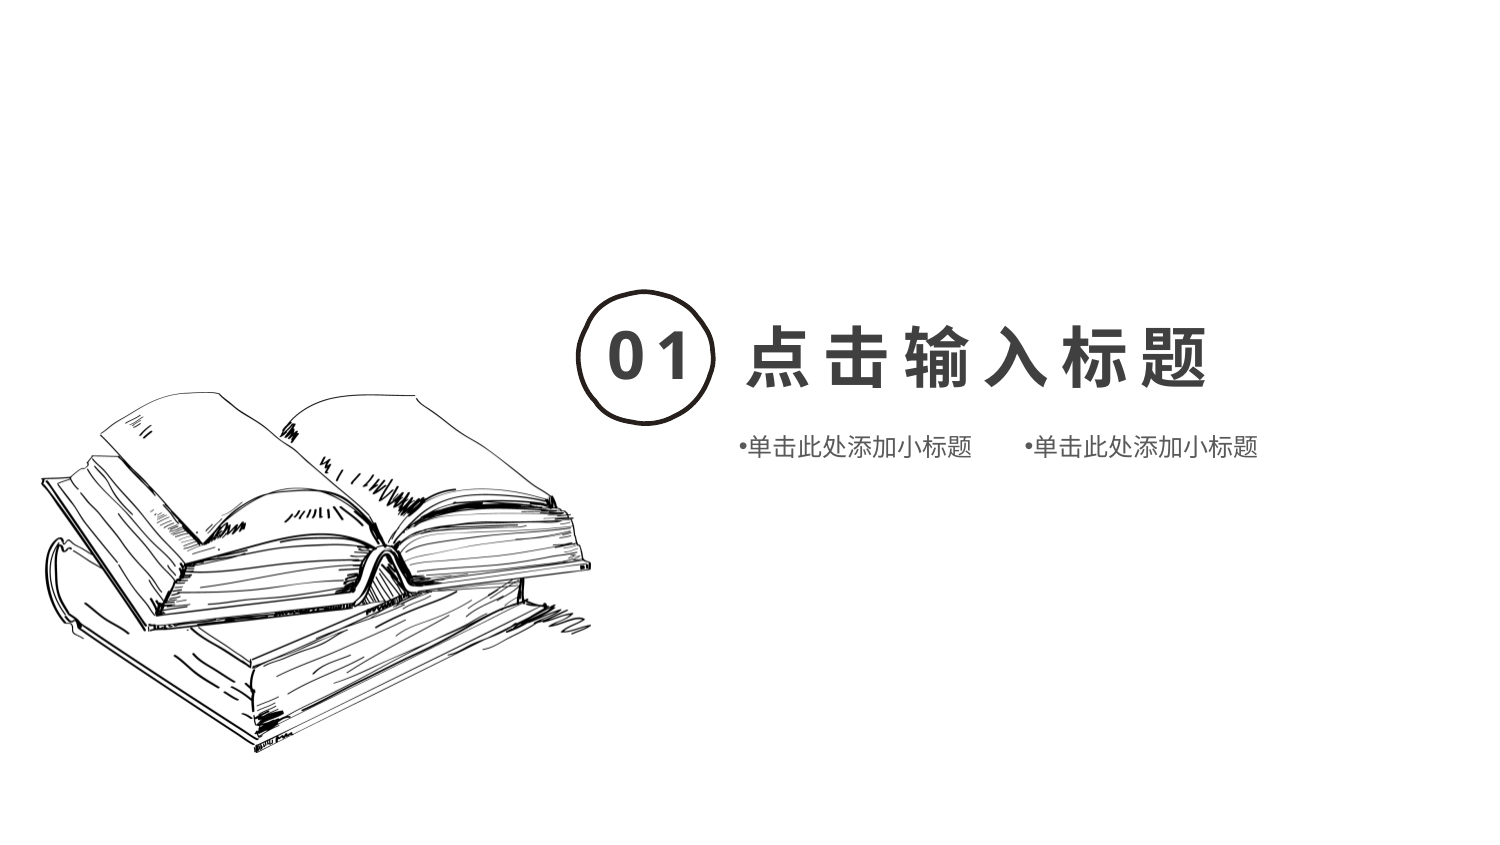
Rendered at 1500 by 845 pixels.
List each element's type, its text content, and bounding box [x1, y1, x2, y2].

text_box 单击此处添加小标题 [1013, 425, 1270, 467]
text_box [596, 289, 692, 307]
text_box [710, 331, 716, 381]
text_box 01 [591, 307, 710, 399]
text_box [576, 313, 591, 391]
text_box [595, 399, 700, 426]
text_box 点击输入标题 [699, 309, 1256, 401]
picture [41, 392, 591, 753]
text_box 单击此处添加小标题 [727, 425, 984, 467]
